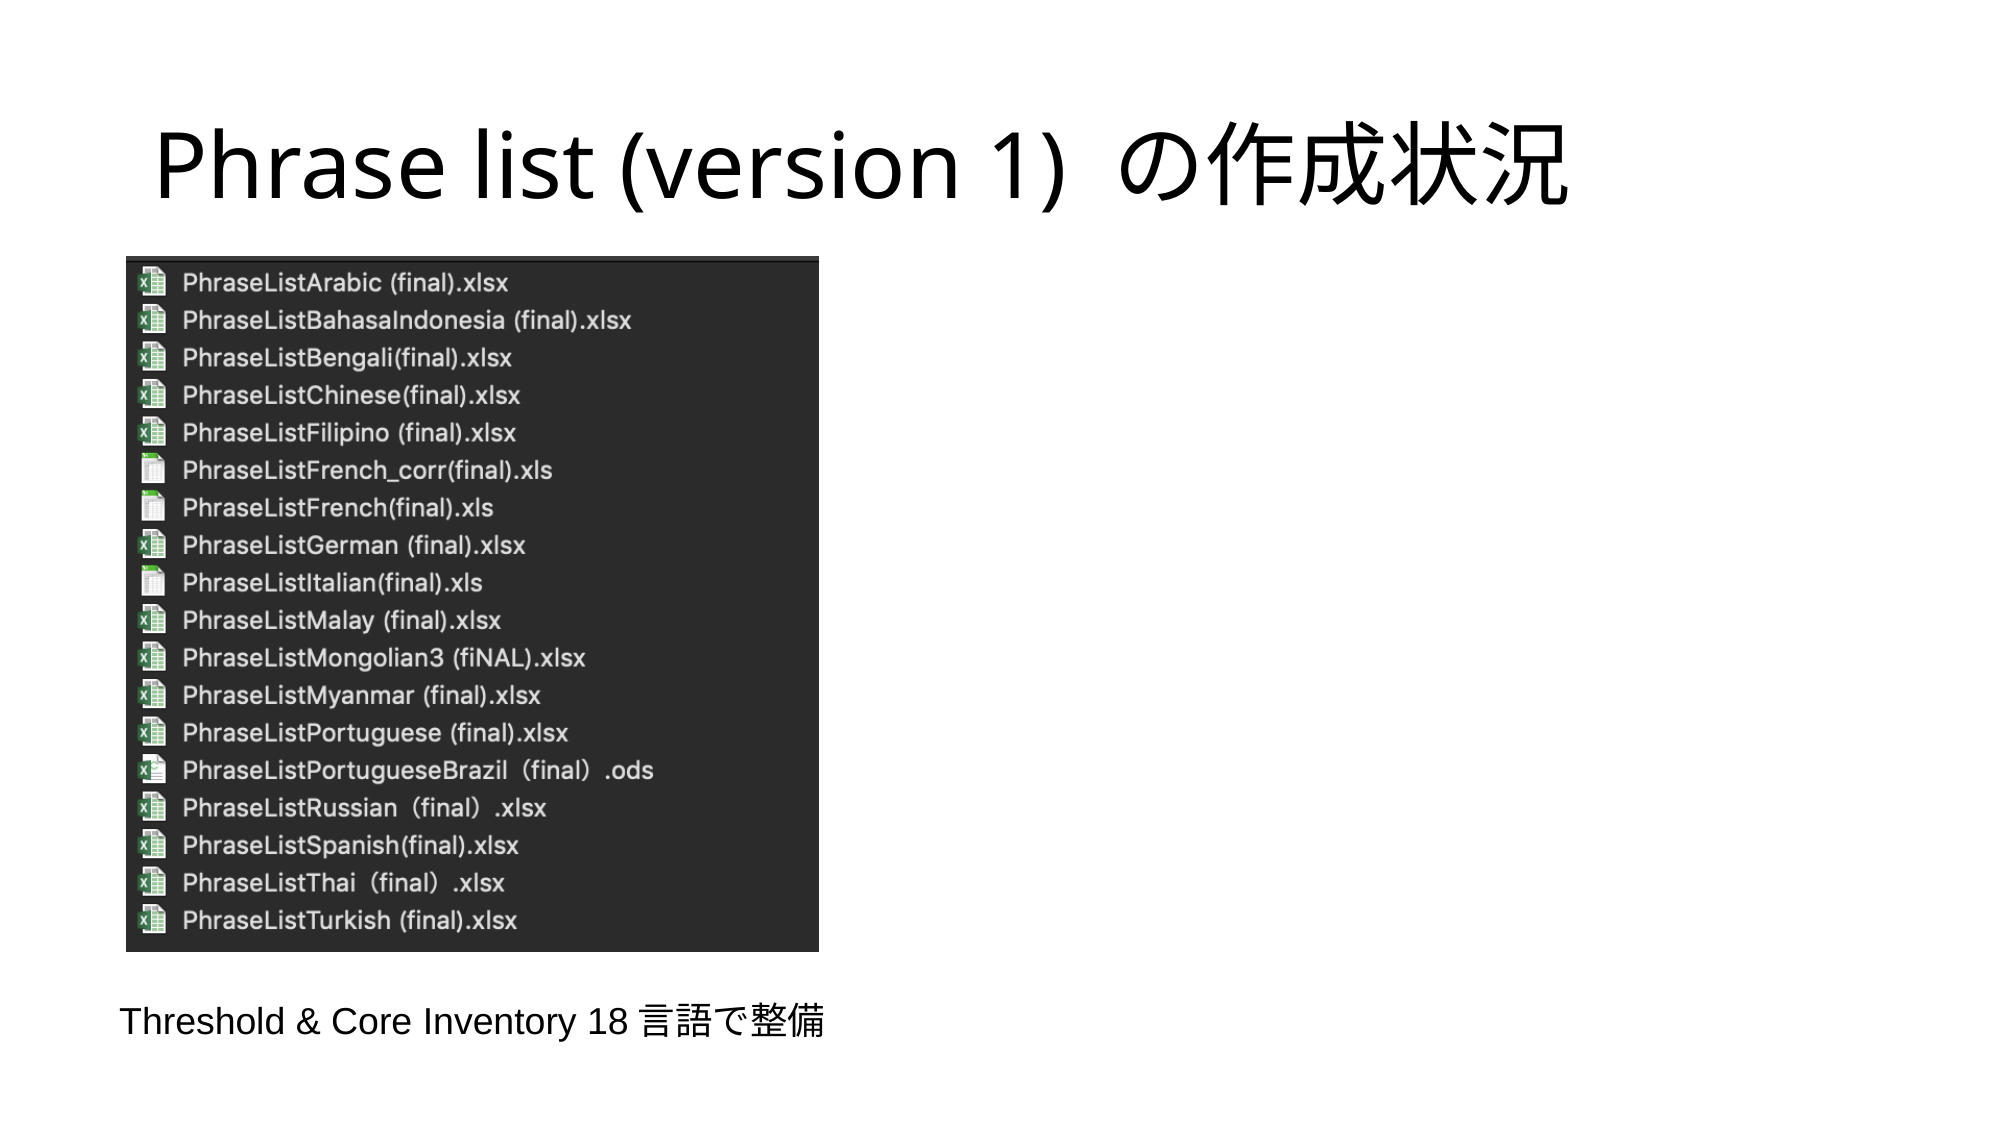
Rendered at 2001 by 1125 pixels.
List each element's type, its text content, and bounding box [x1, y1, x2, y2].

title Phrase list (version 1) の作成状況 [137, 59, 1863, 278]
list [126, 256, 819, 953]
text_box Threshold & Core Inventory 18言語で整備 [104, 989, 841, 1050]
